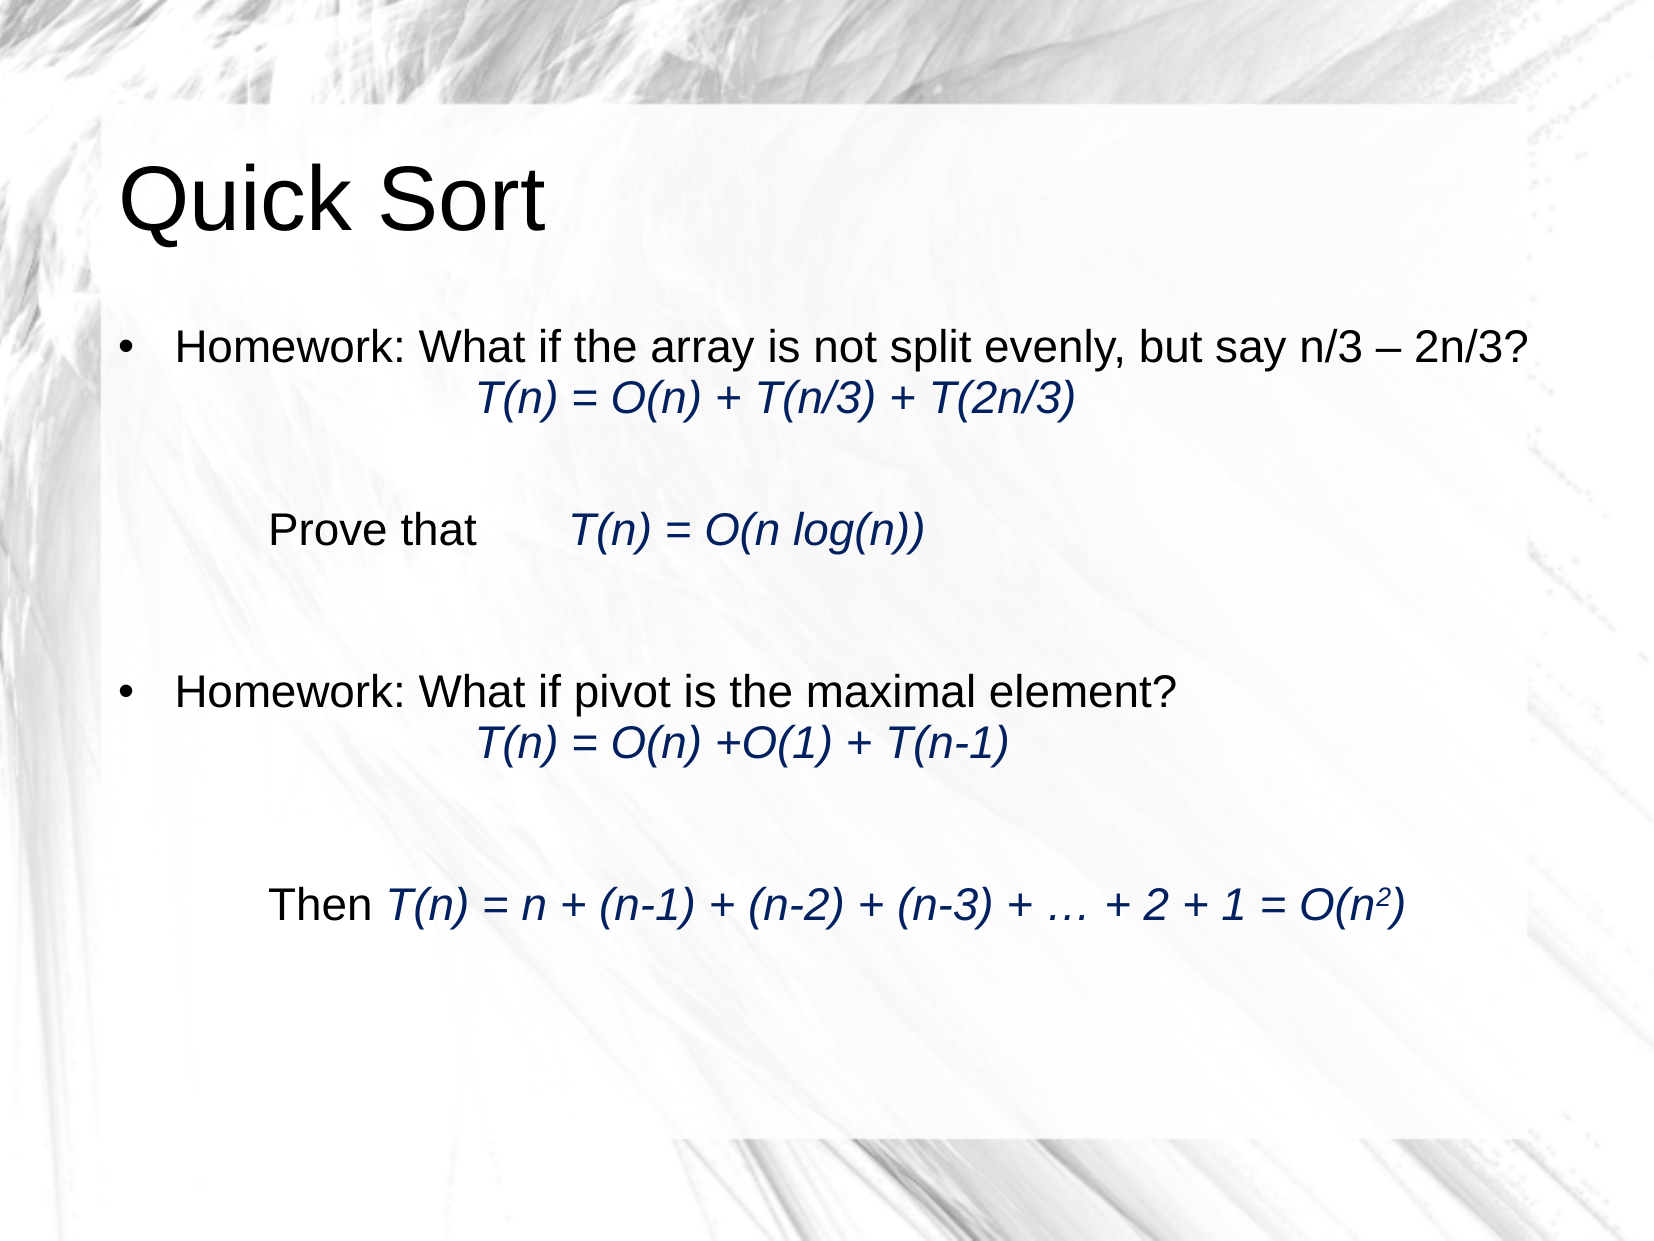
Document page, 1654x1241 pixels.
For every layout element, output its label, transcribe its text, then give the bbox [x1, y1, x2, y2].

list Homework: What if the array is not split evenly, but say n/3 – 2n/3? T(n) = O(n) + T(n/3) + T(2n/3) Prove that T(n) = O(n log(n)) Homework: What if pivot is the maximal element? T(n) = O(n) +O(1) + T(n-1) Then T(n) = n + (n-1) + (n-2) + (n-3) + … + 2 + 1 = O(n2) [118, 319, 1571, 1109]
title Quick Sort [118, 112, 1506, 281]
picture [0, 0, 1654, 1241]
